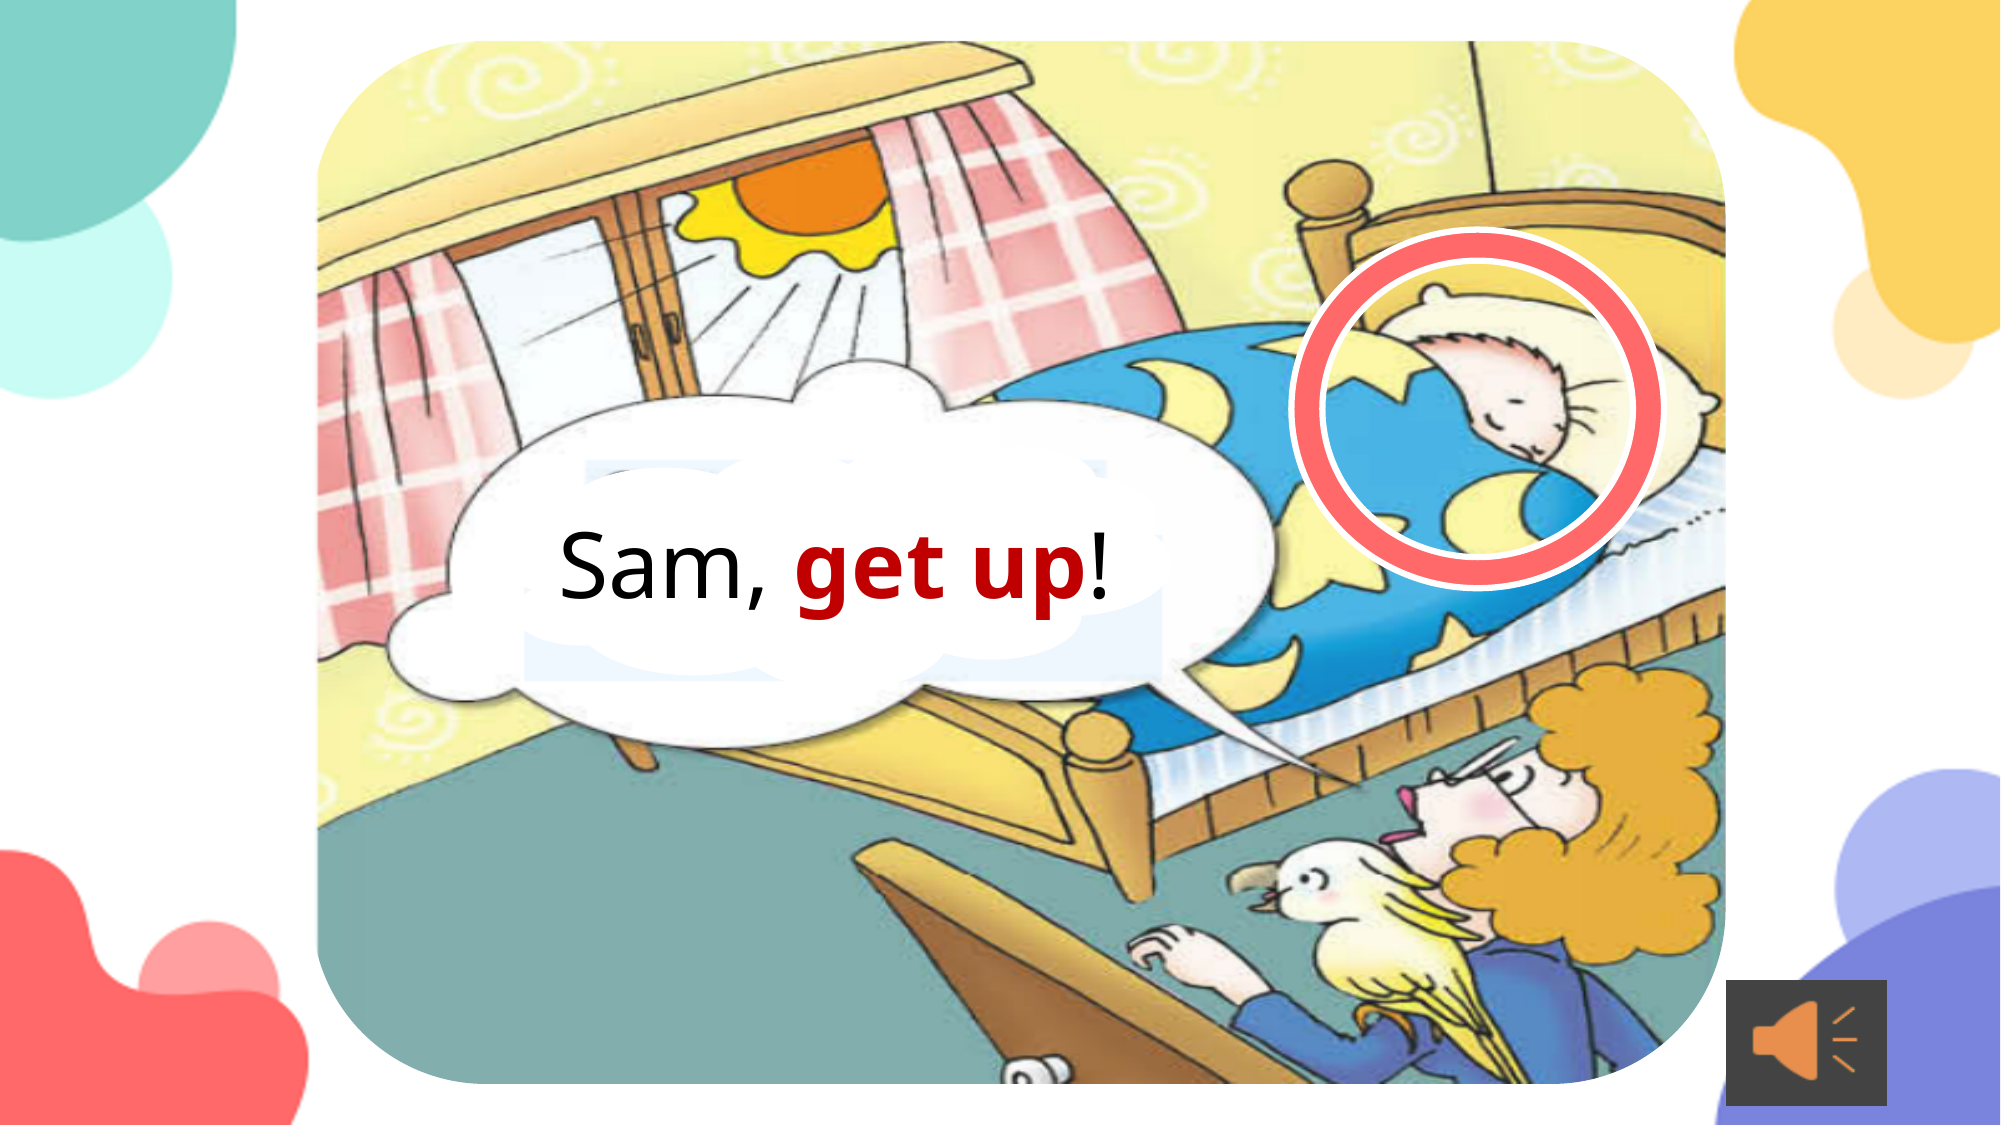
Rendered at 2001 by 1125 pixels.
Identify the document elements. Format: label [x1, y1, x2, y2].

picture [0, 0, 2001, 1125]
list [311, 40, 1726, 1084]
